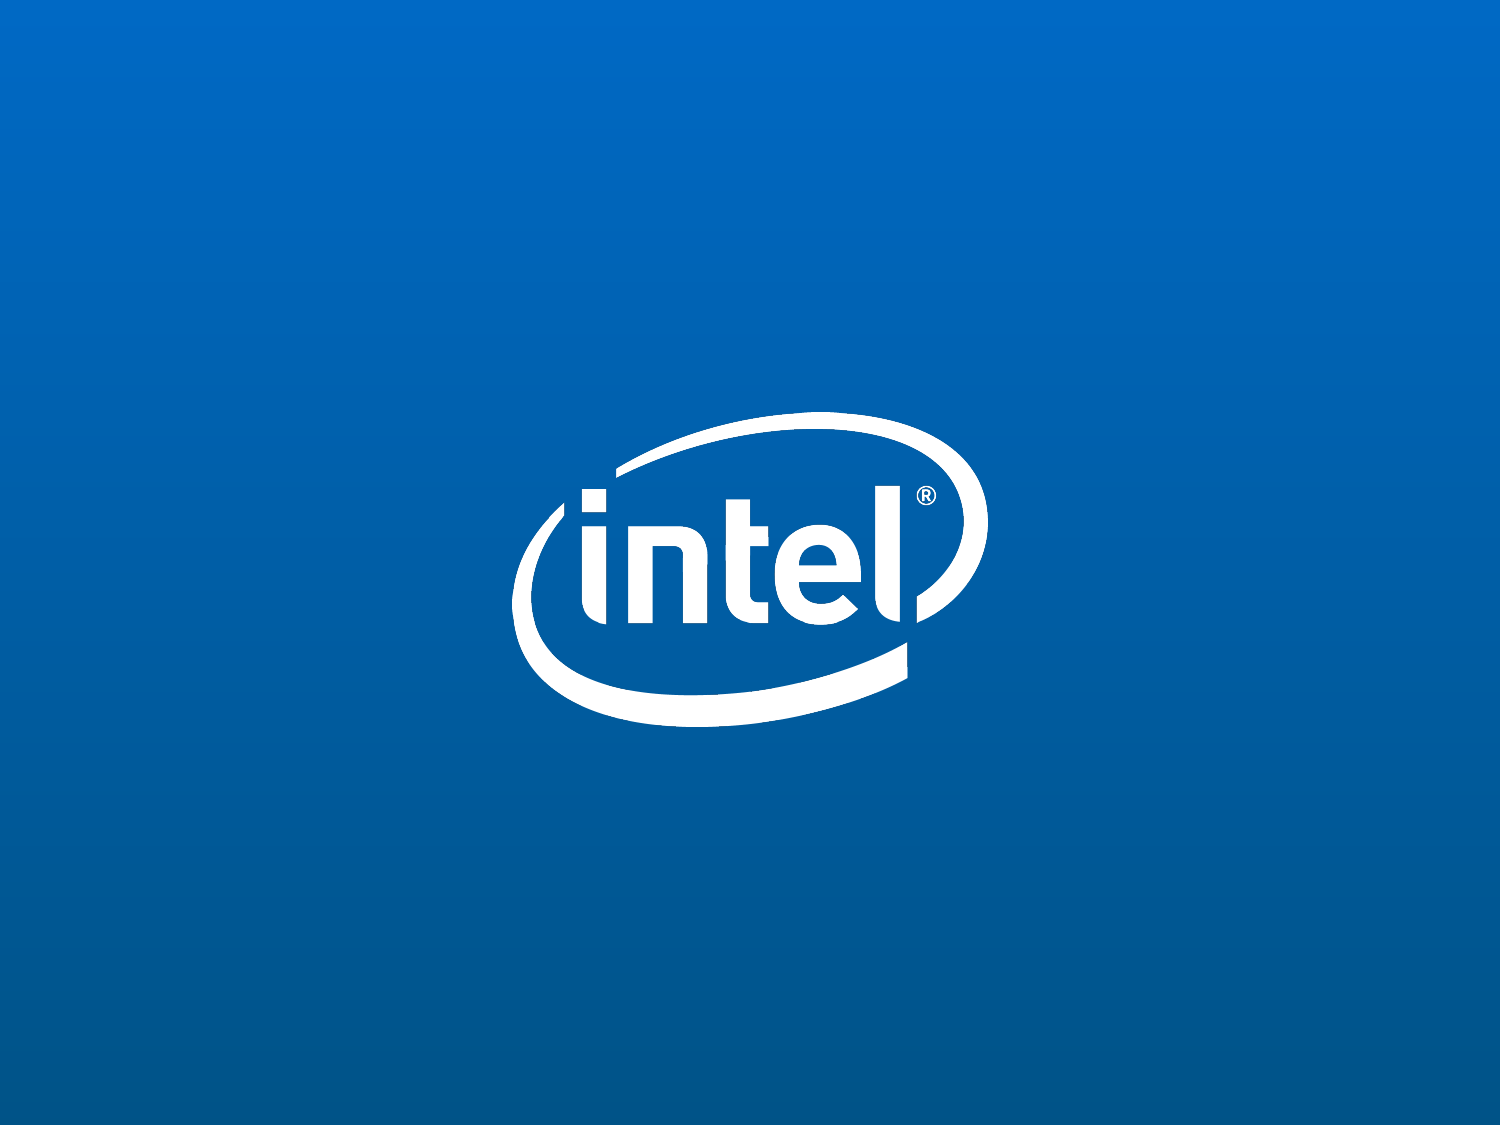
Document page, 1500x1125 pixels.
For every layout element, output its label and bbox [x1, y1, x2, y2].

picture [512, 412, 988, 727]
